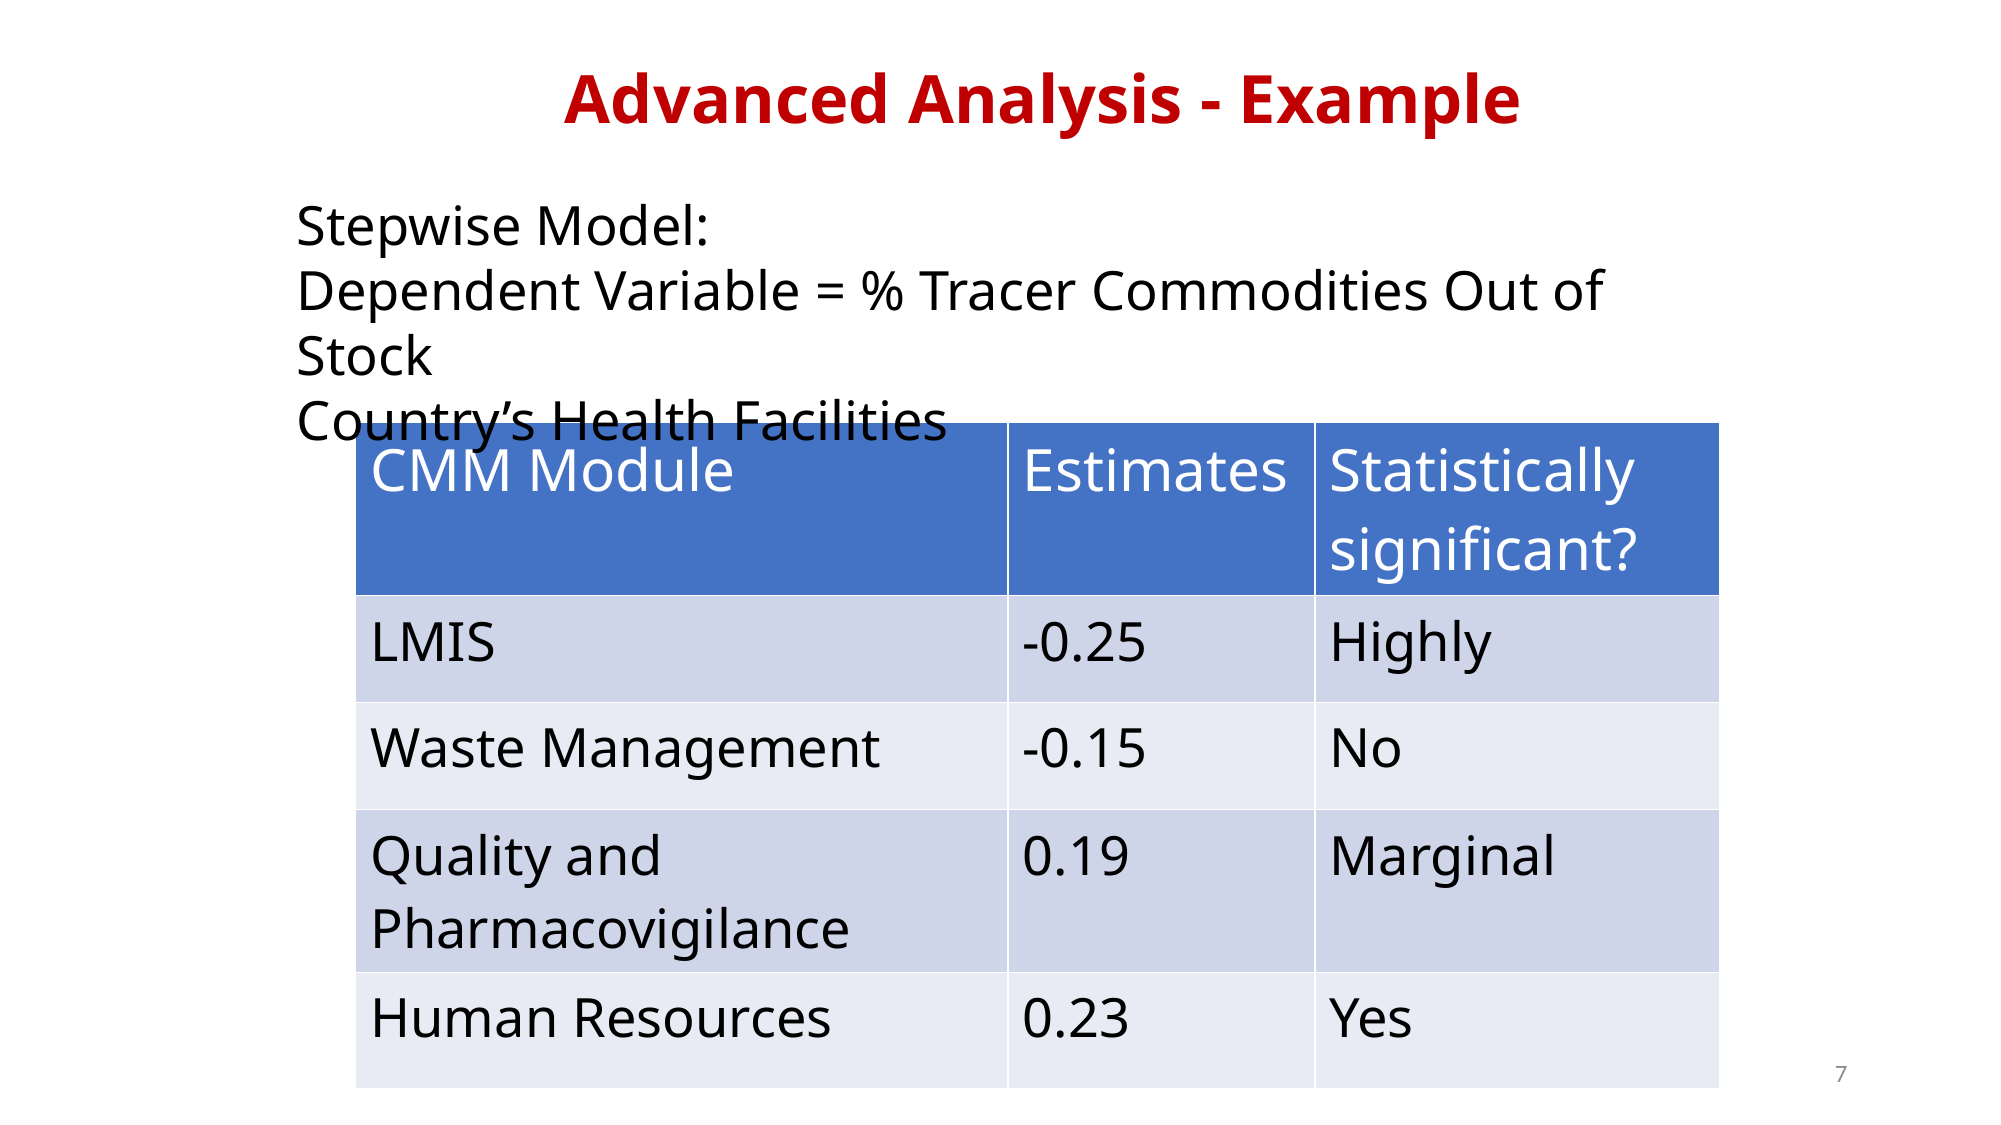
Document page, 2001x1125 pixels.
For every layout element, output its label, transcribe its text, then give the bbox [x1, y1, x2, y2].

table_cell Highly [1316, 596, 1719, 702]
table_cell Yes [1316, 973, 1719, 1088]
title Advanced Analysis - Example [282, 51, 1807, 152]
table_cell Waste Management [356, 703, 1007, 809]
text_box Stepwise Model: Dependent Variable = % Tracer Commodities Out of Stock Country’s Health Facilities [282, 183, 1720, 459]
table_cell -0.25 [1009, 596, 1314, 702]
table_cell LMIS [356, 596, 1007, 702]
table_cell Marginal [1316, 810, 1719, 972]
table_cell Quality and Pharmacovigilance [356, 810, 1007, 972]
slide_number 7 [1412, 1042, 1863, 1103]
table_cell Human Resources [356, 973, 1007, 1088]
table_header CMM Module [356, 459, 1007, 595]
table_cell 0.19 [1009, 810, 1314, 972]
table_header Statistically significant? [1316, 459, 1719, 595]
table_header Estimates [1009, 459, 1314, 595]
table_cell No [1316, 703, 1719, 809]
table_cell 0.23 [1009, 973, 1314, 1088]
table_cell -0.15 [1009, 703, 1314, 809]
